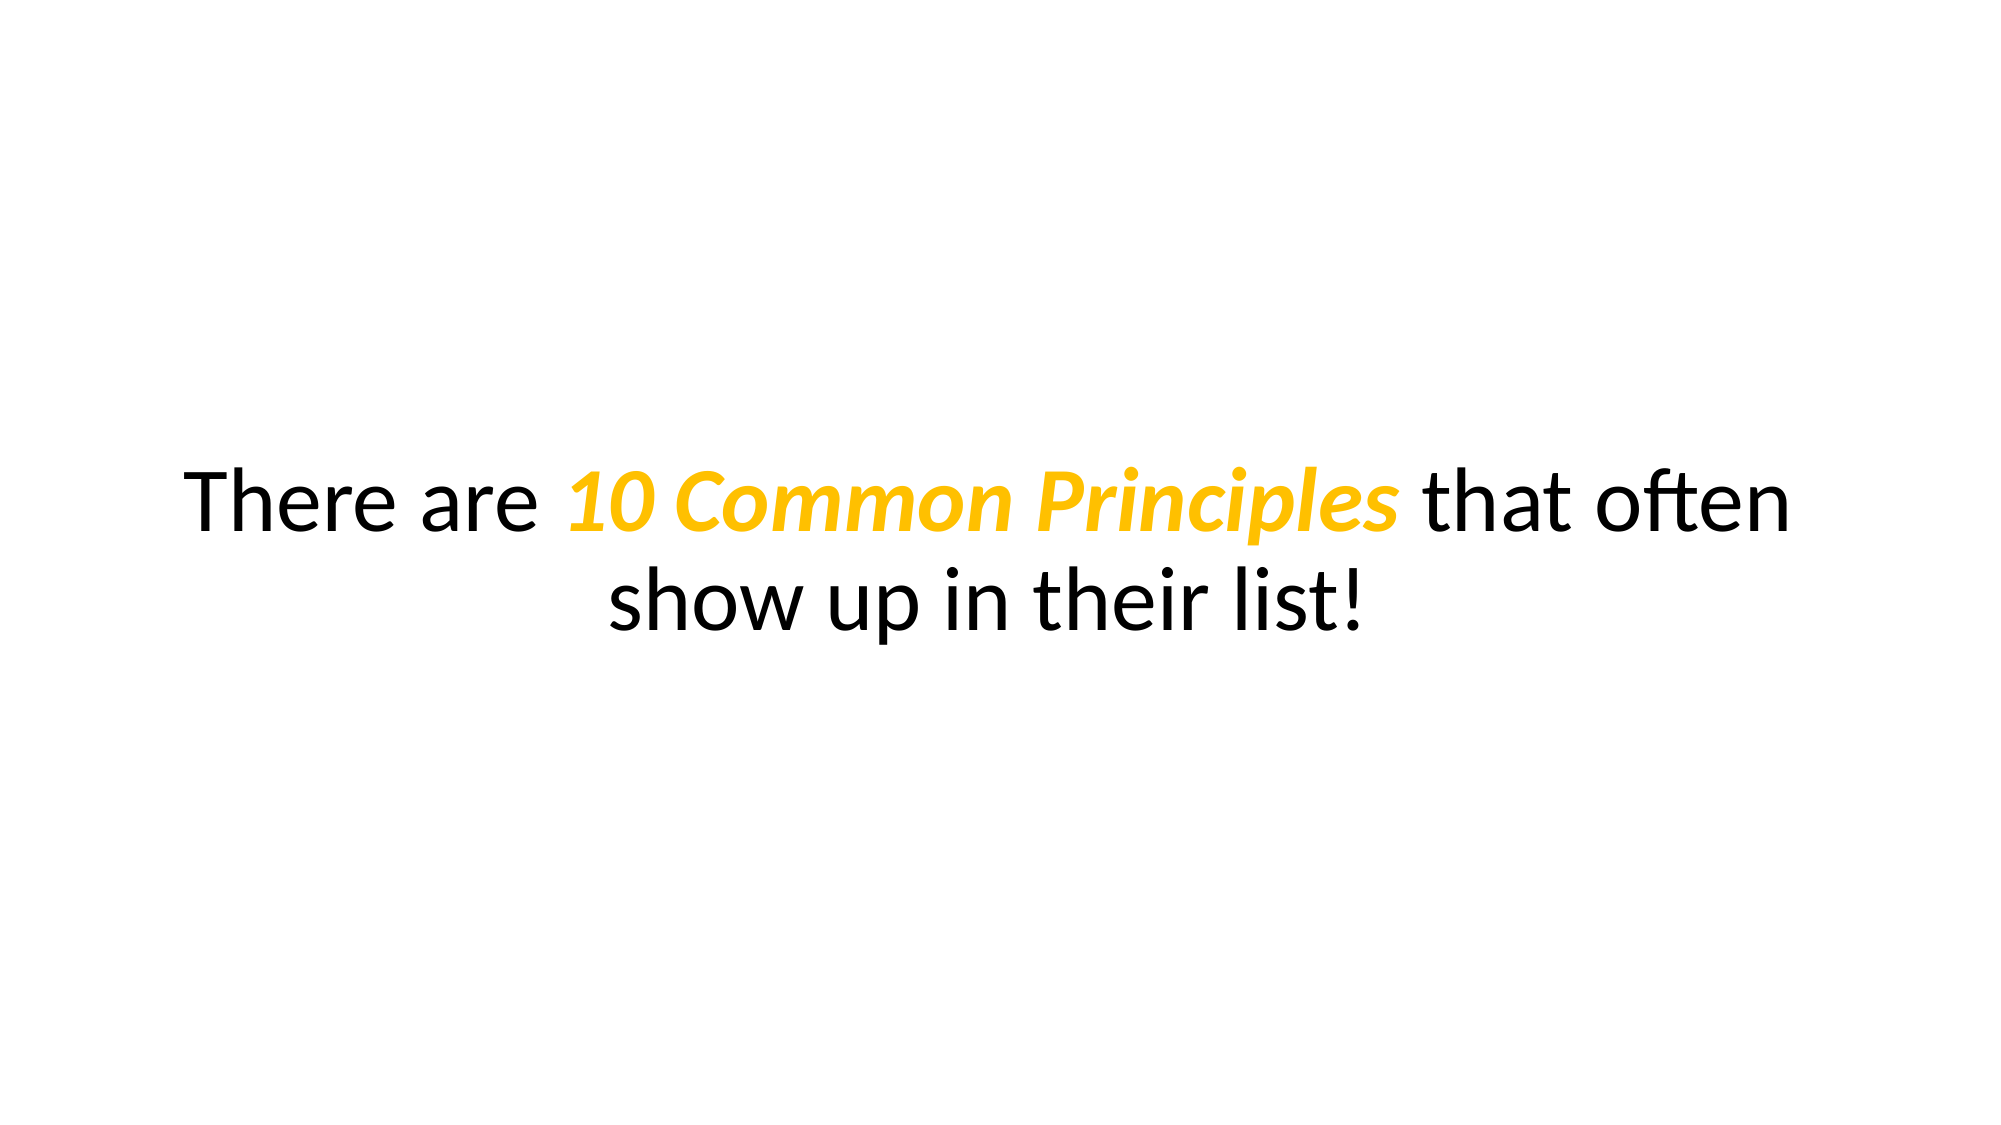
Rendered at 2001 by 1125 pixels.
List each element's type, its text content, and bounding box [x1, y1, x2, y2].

title There are 10 Common Principles that often show up in their list! [143, 442, 1833, 660]
